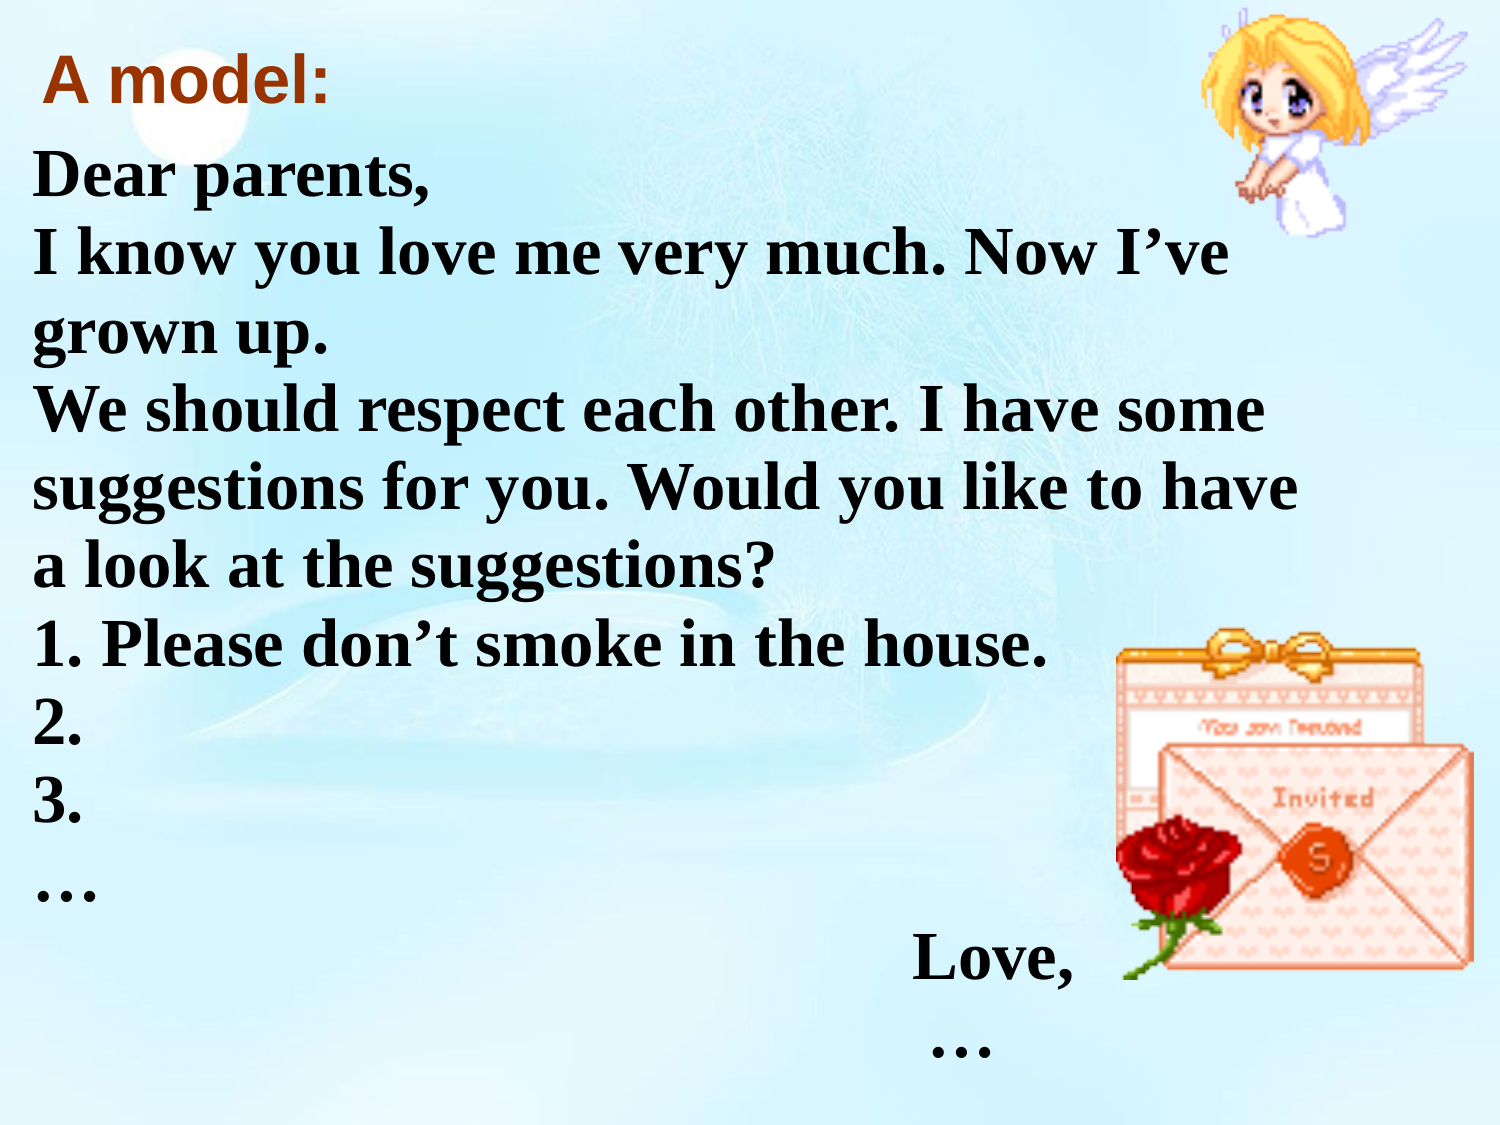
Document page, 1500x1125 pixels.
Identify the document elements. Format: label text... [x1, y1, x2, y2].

text_box Dear parents, I know you love me very much. Now I’ve grown up. We should respect each other. I have some suggestions for you. Would you like to have a look at the suggestions? 1. Please don’t smoke in the house. 2. 3. … Love, … [17, 126, 1333, 1081]
text_box A model: [26, 27, 514, 125]
picture [0, 0, 1500, 1125]
